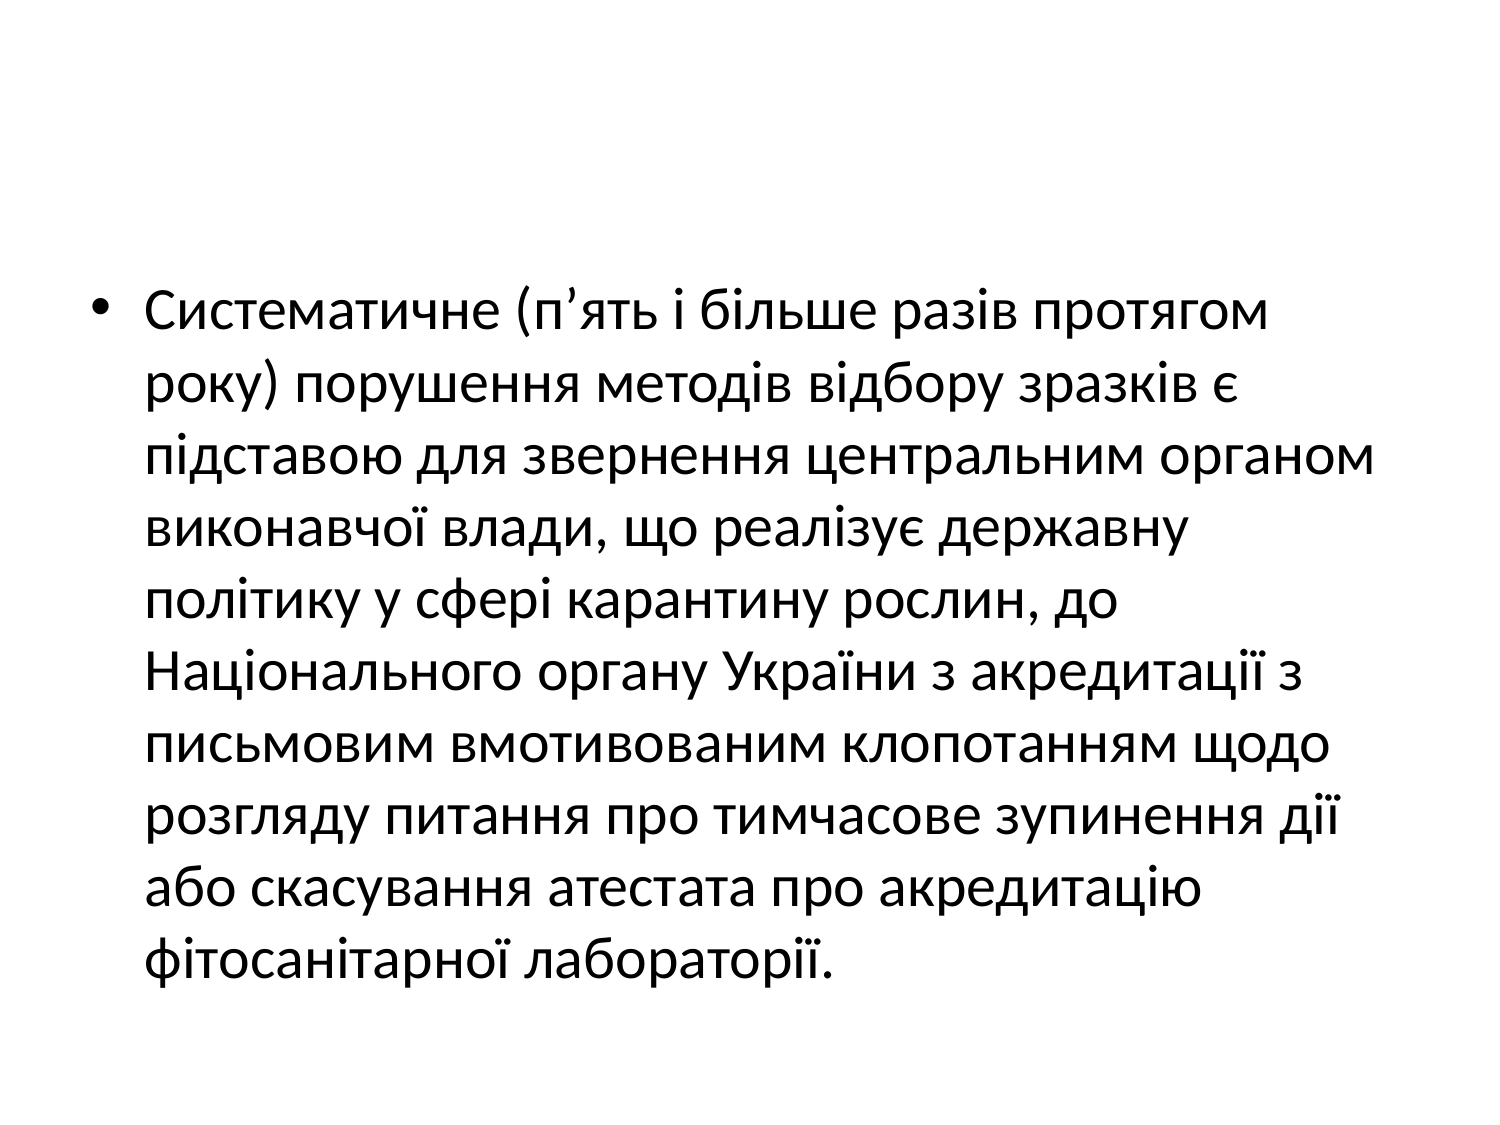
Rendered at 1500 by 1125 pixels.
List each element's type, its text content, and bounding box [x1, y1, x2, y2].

list Систематичне (п’ять і більше разів протягом року) порушення методів відбору зразків є підставою для звернення центральним органом виконавчої влади, що реалізує державну політику у сфері карантину рослин, до Національного органу України з акредитації з письмовим вмотивованим клопотанням щодо розгляду питання про тимчасове зупинення дії або скасування атестата про акредитацію фітосанітарної лабораторії. [75, 262, 1425, 1005]
